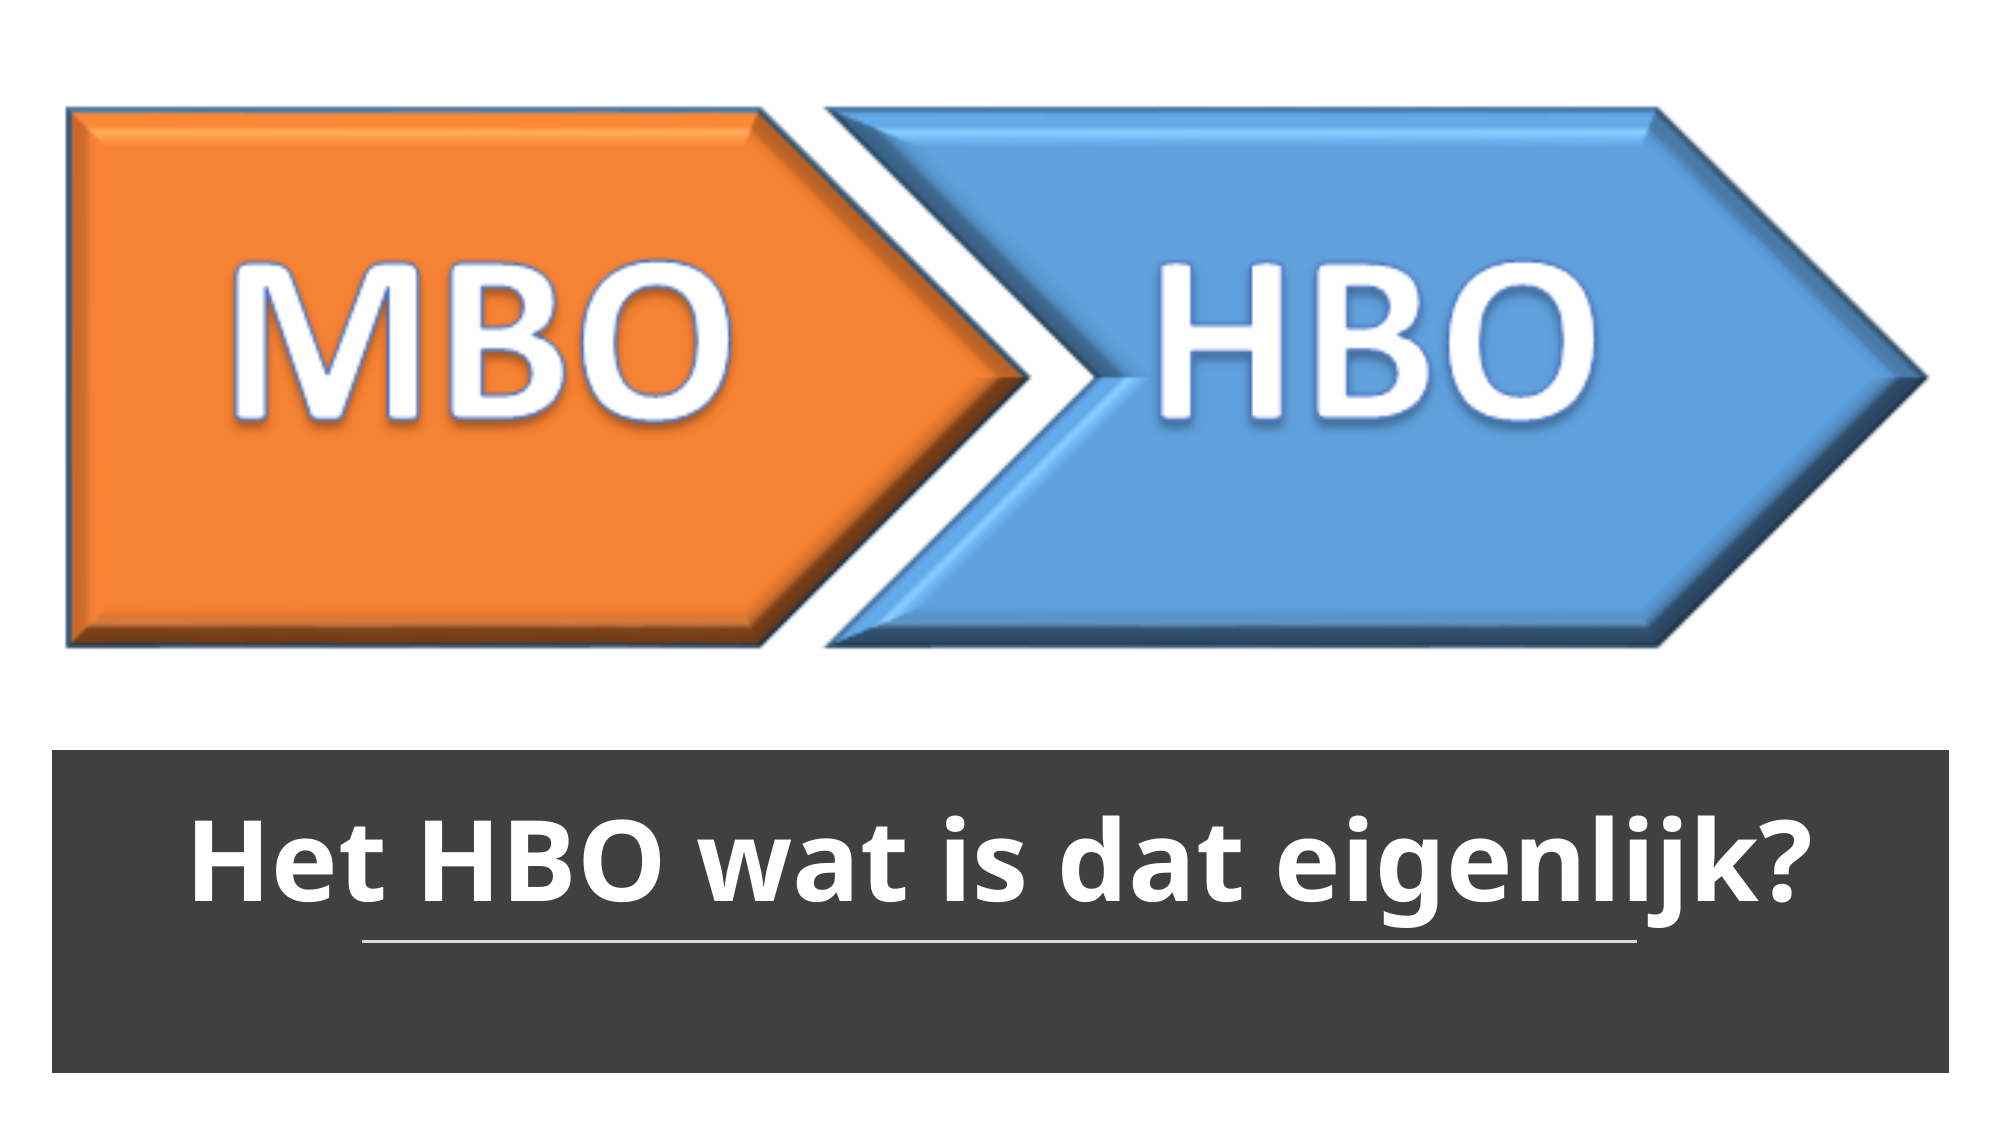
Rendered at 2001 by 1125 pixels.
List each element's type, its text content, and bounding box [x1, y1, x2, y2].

text_box [61, 759, 1939, 1064]
picture [52, 93, 1939, 664]
title Het HBO wat is dat eigenlijk? [86, 780, 1914, 933]
